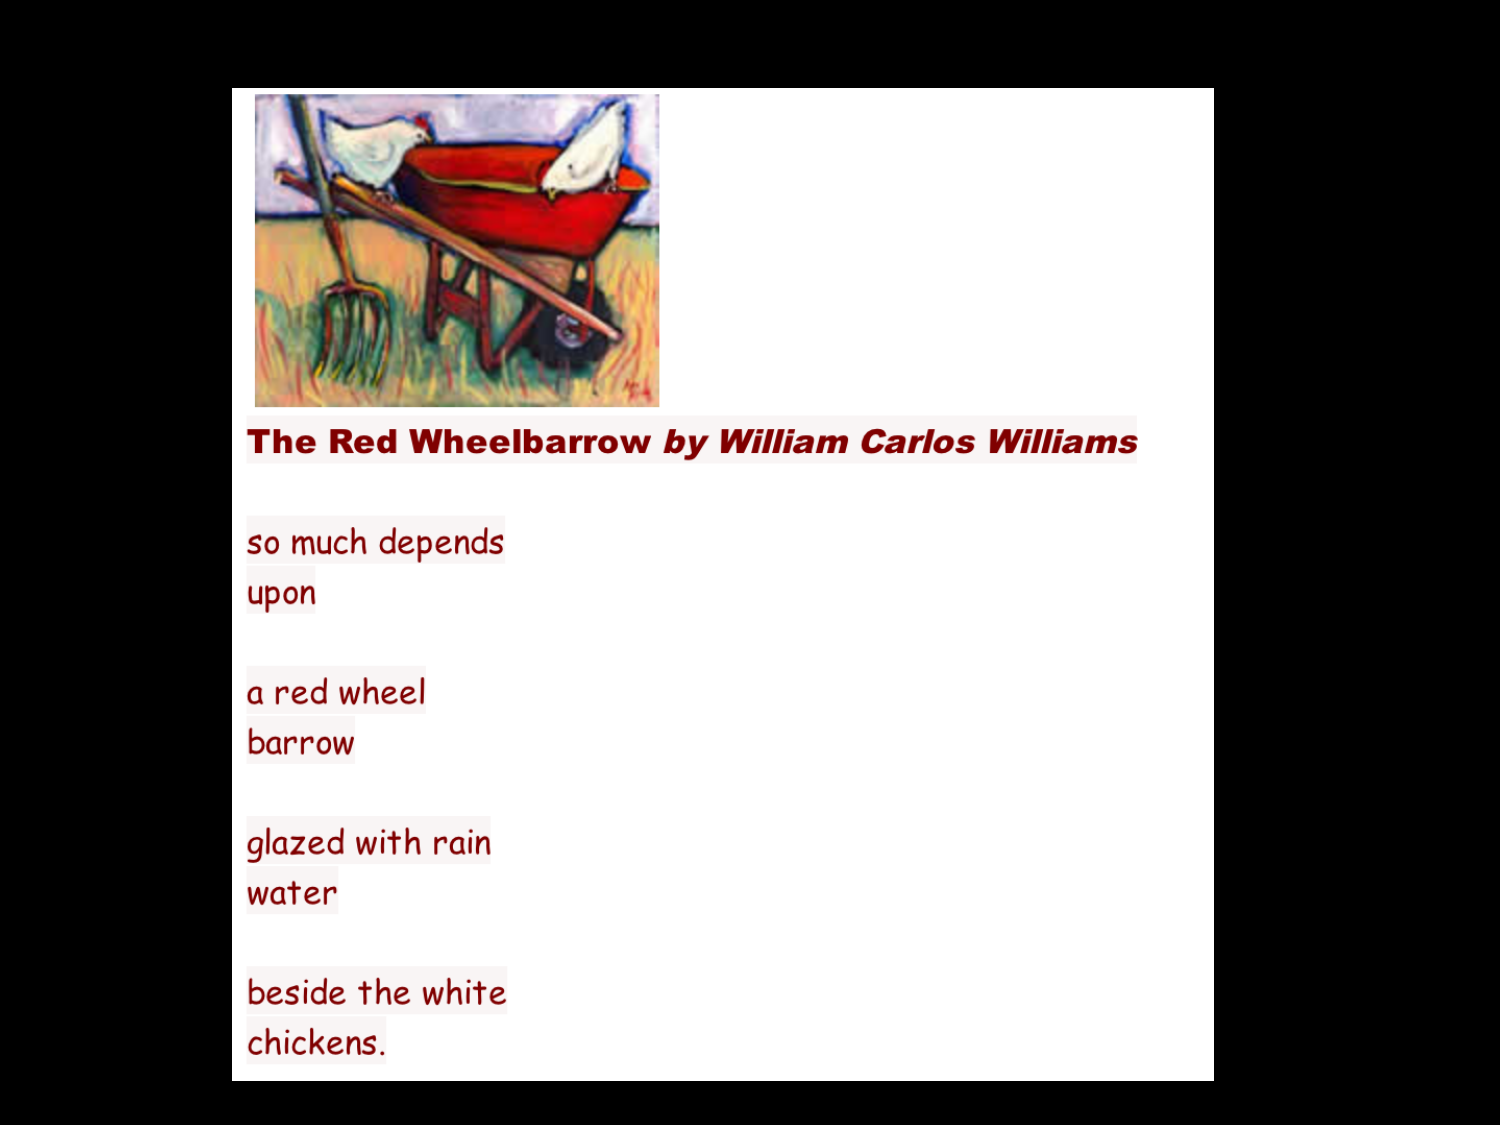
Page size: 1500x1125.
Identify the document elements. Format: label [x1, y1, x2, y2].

picture [232, 88, 1215, 1081]
